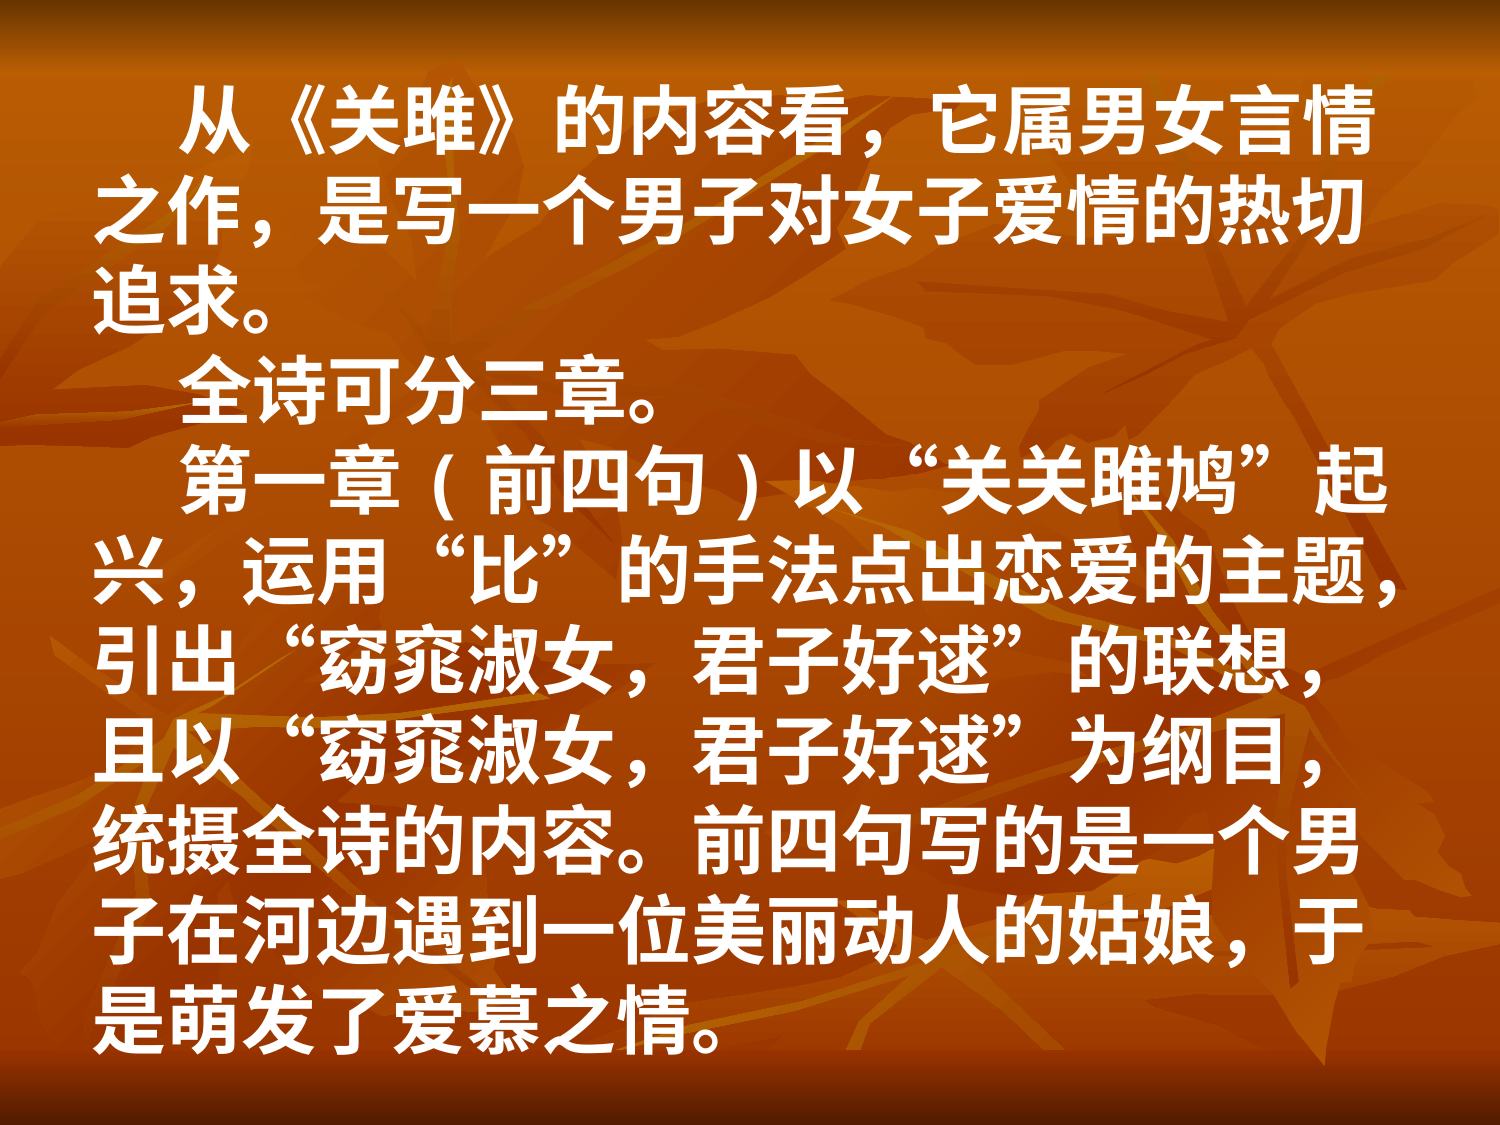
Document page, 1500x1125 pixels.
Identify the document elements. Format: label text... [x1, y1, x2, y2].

text_box 从《关雎》的内容看，它属男女言情之作，是写一个男子对女子爱情的热切追求。 全诗可分三章。 第一章(前四句)以“关关雎鸠”起兴，运用“比”的手法点出恋爱的主题，引出“窈窕淑女，君子好逑”的联想，且以“窈窕淑女，君子好逑”为纲目，统摄全诗的内容。前四句写的是一个男子在河边遇到一位美丽动人的姑娘，于是萌发了爱慕之情。 [76, 66, 1436, 1072]
